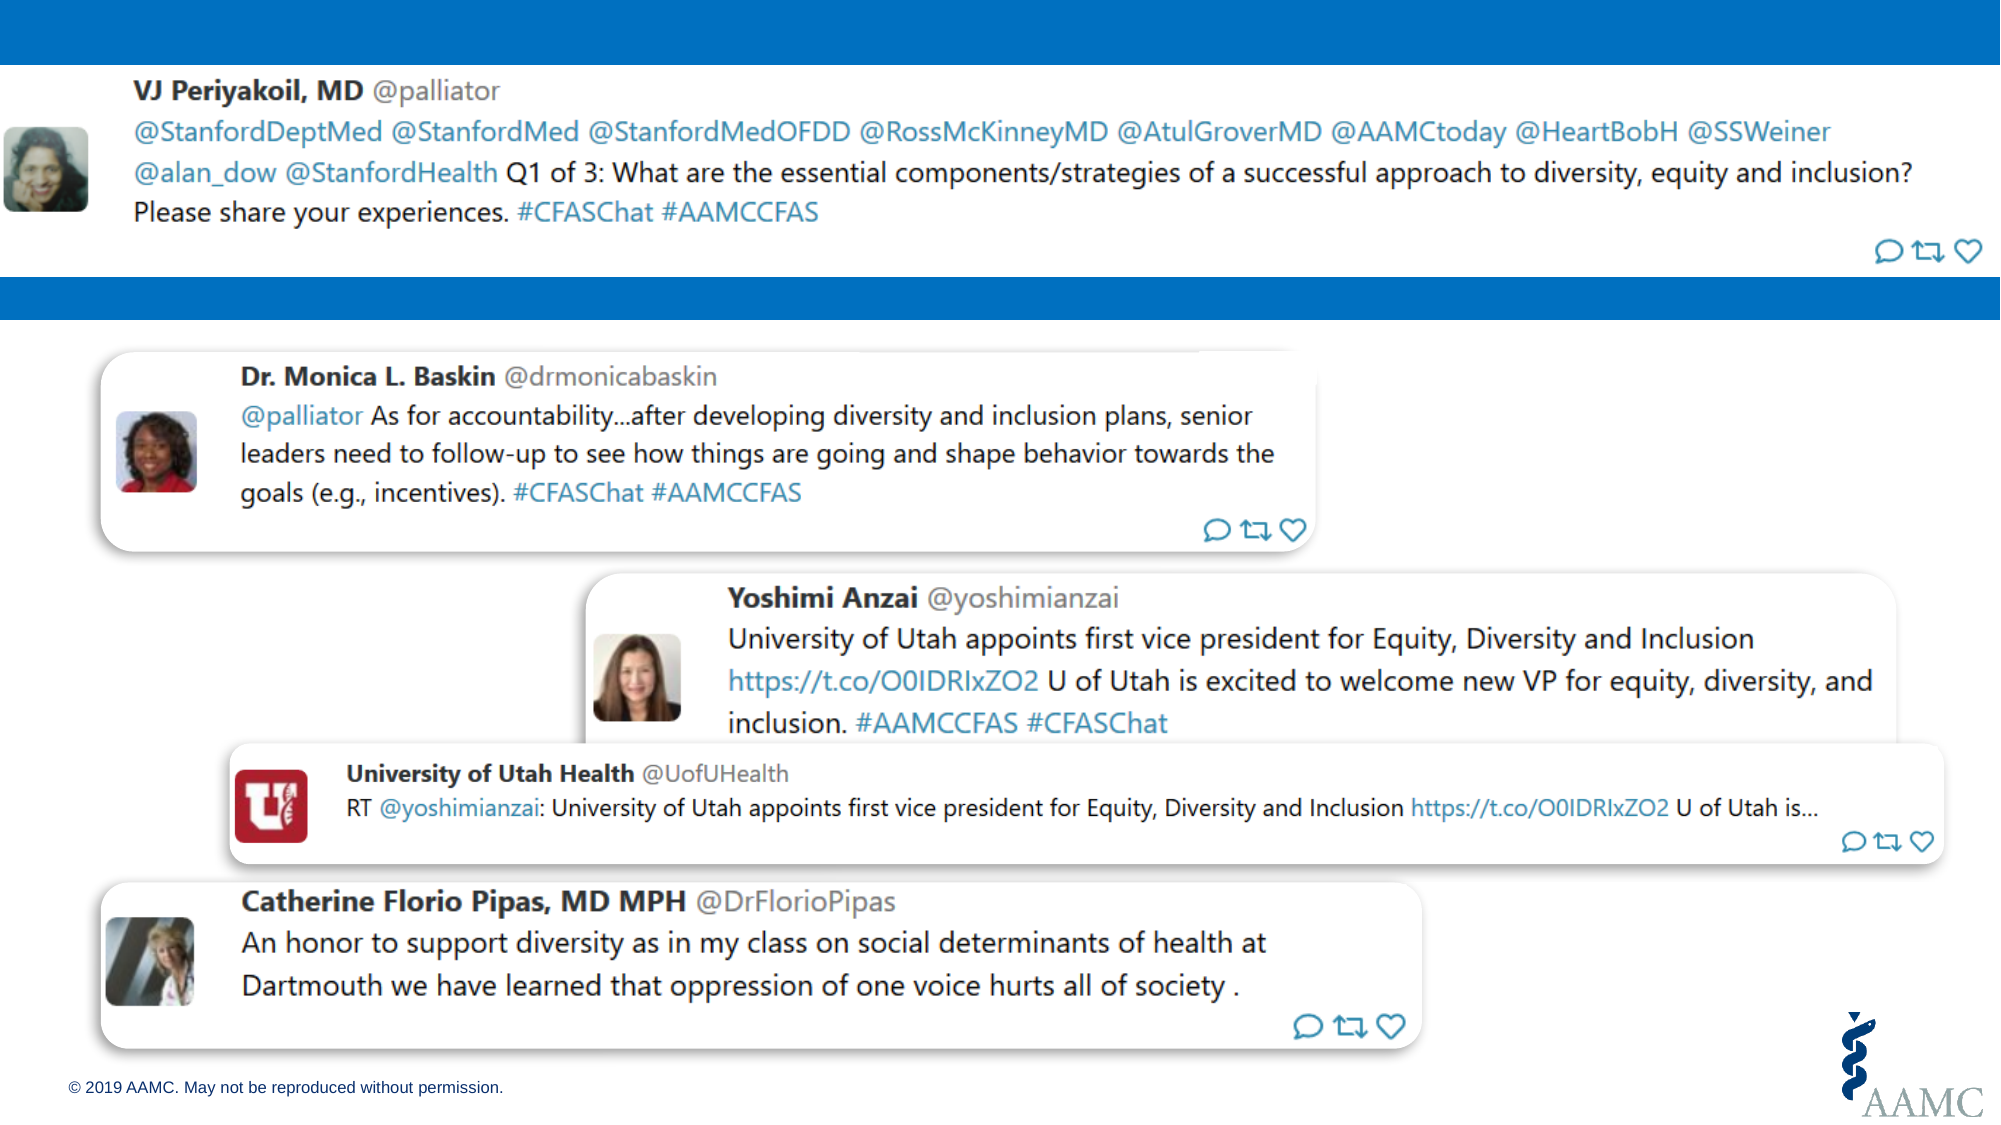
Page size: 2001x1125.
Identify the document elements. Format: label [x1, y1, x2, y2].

text_box [585, 573, 1897, 740]
text_box [0, 0, 2000, 318]
text_box [100, 351, 1316, 552]
picture [1842, 1012, 1983, 1117]
text_box [229, 743, 1945, 865]
text_box [100, 882, 1423, 1049]
